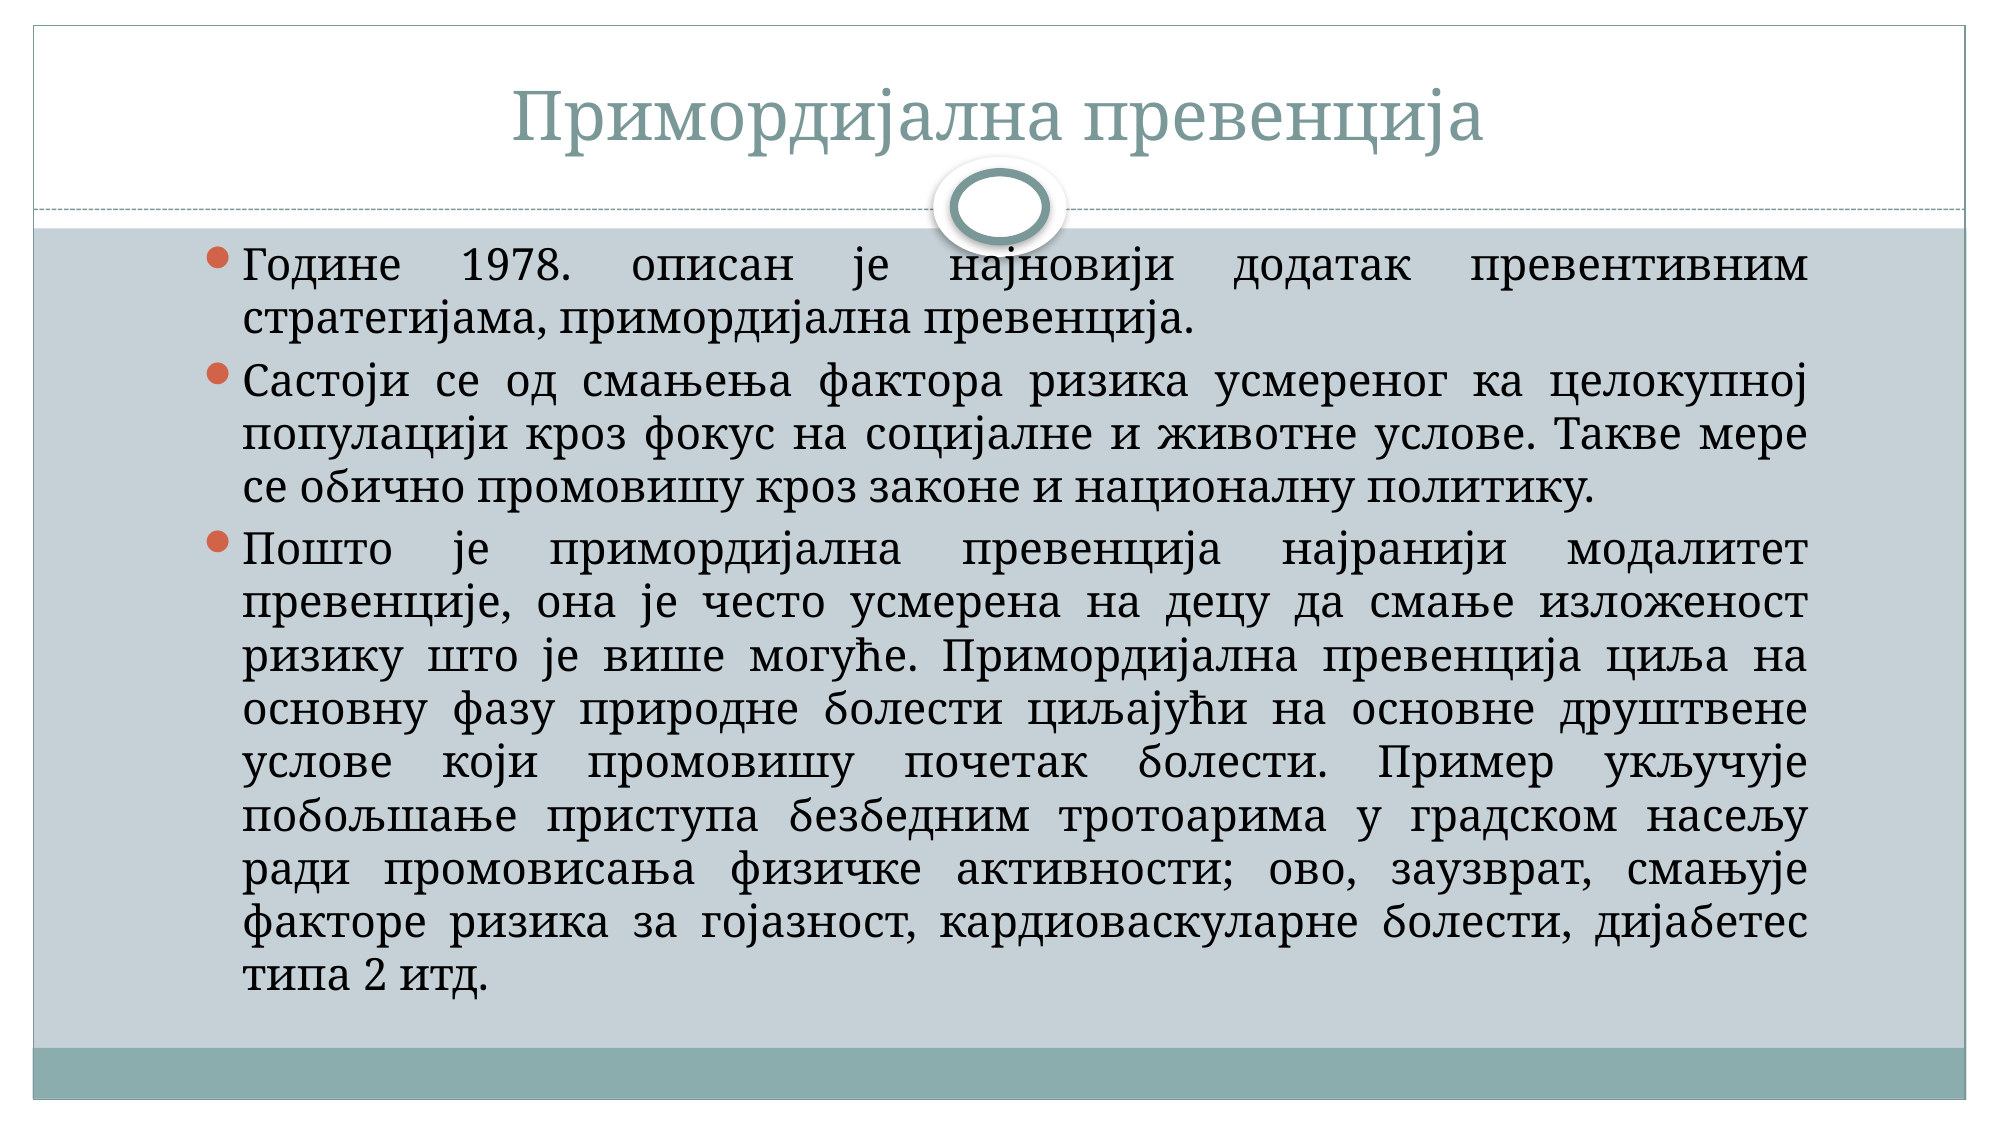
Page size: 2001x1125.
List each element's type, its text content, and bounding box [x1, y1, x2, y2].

list Године 1978. описан је најновији додатак превентивним стратегијама, примордијална превенција. Састоји се од смањења фактора ризика усмереног ка целокупној популацији кроз фокус на социјалне и животне услове. Такве мере се обично промовишу кроз законе и националну политику. Пошто је примордијална превенција најранији модалитет превенције, она је често усмерена на децу да смање изложеност ризику што је више могуће. Примордијална превенција циља на основну фазу природне болести циљајући на основне друштвене услове који промовишу почетак болести. Пример укључује побољшање приступа безбедним тротоарима у градском насељу ради промовисања физичке активности; ово, заузврат, смањује факторе ризика за гојазност, кардиоваскуларне болести, дијабетес типа 2 итд. [188, 228, 1826, 1026]
title Примордијална превенција [66, 37, 1933, 162]
